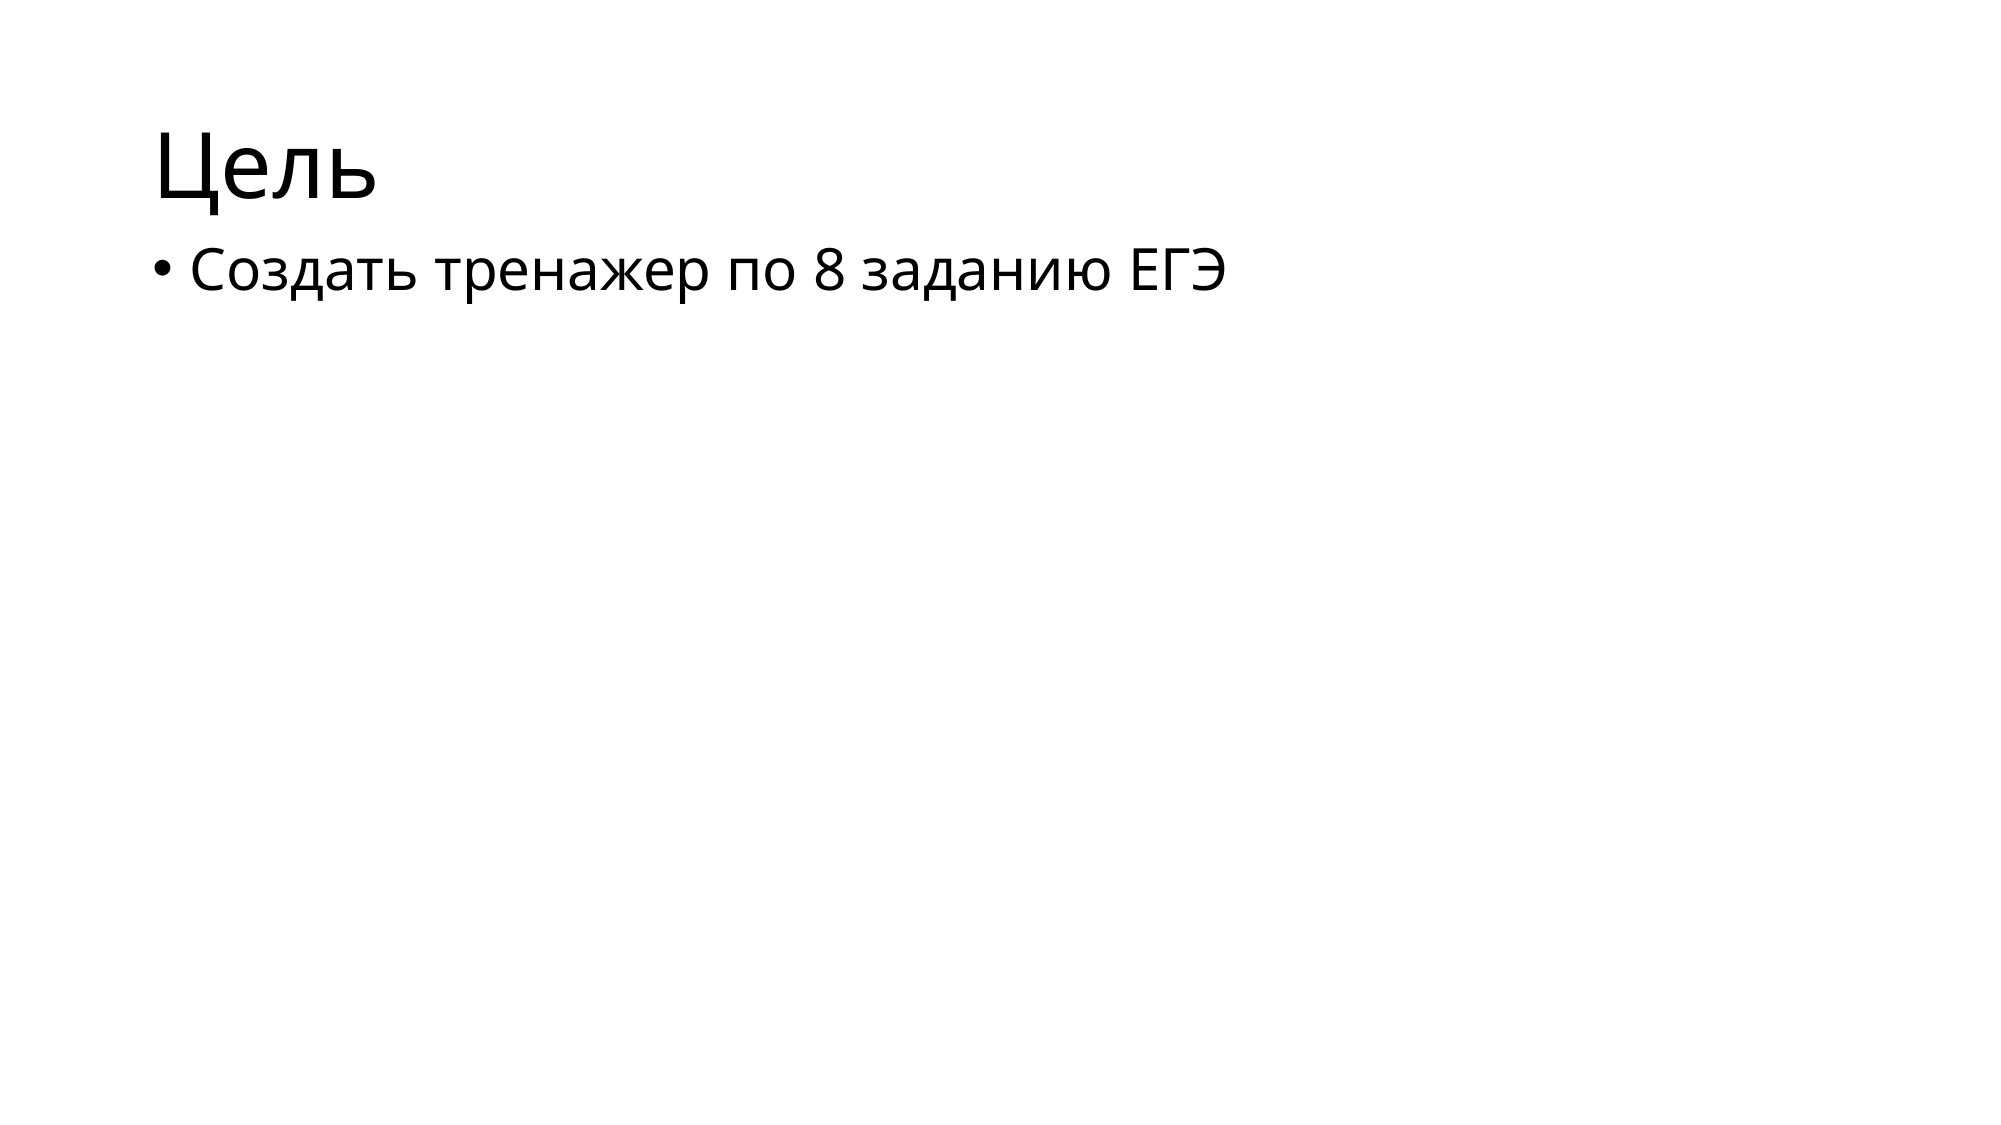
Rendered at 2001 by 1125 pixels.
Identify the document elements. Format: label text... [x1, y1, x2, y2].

list Создать тренажер по 8 заданию ЕГЭ [137, 232, 1863, 946]
title Цель [137, 59, 1863, 232]
